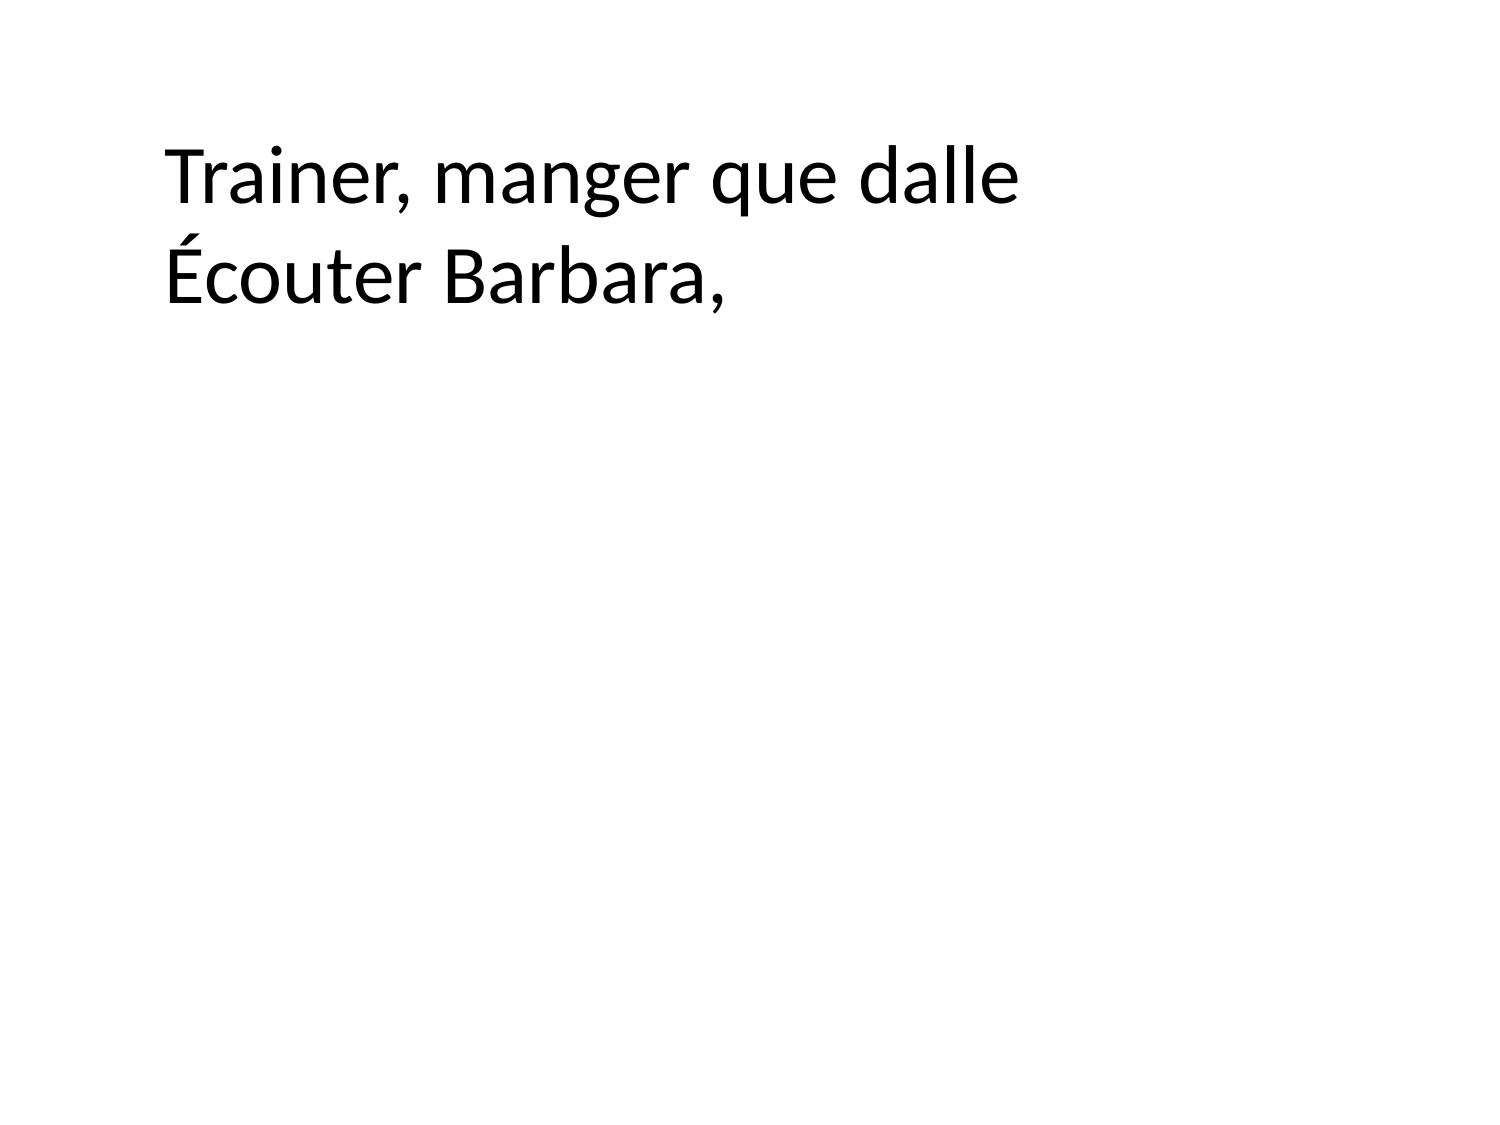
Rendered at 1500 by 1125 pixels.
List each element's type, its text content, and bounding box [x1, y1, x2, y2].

text_box Trainer, manger que dalle Écouter Barbara, [149, 112, 1200, 328]
